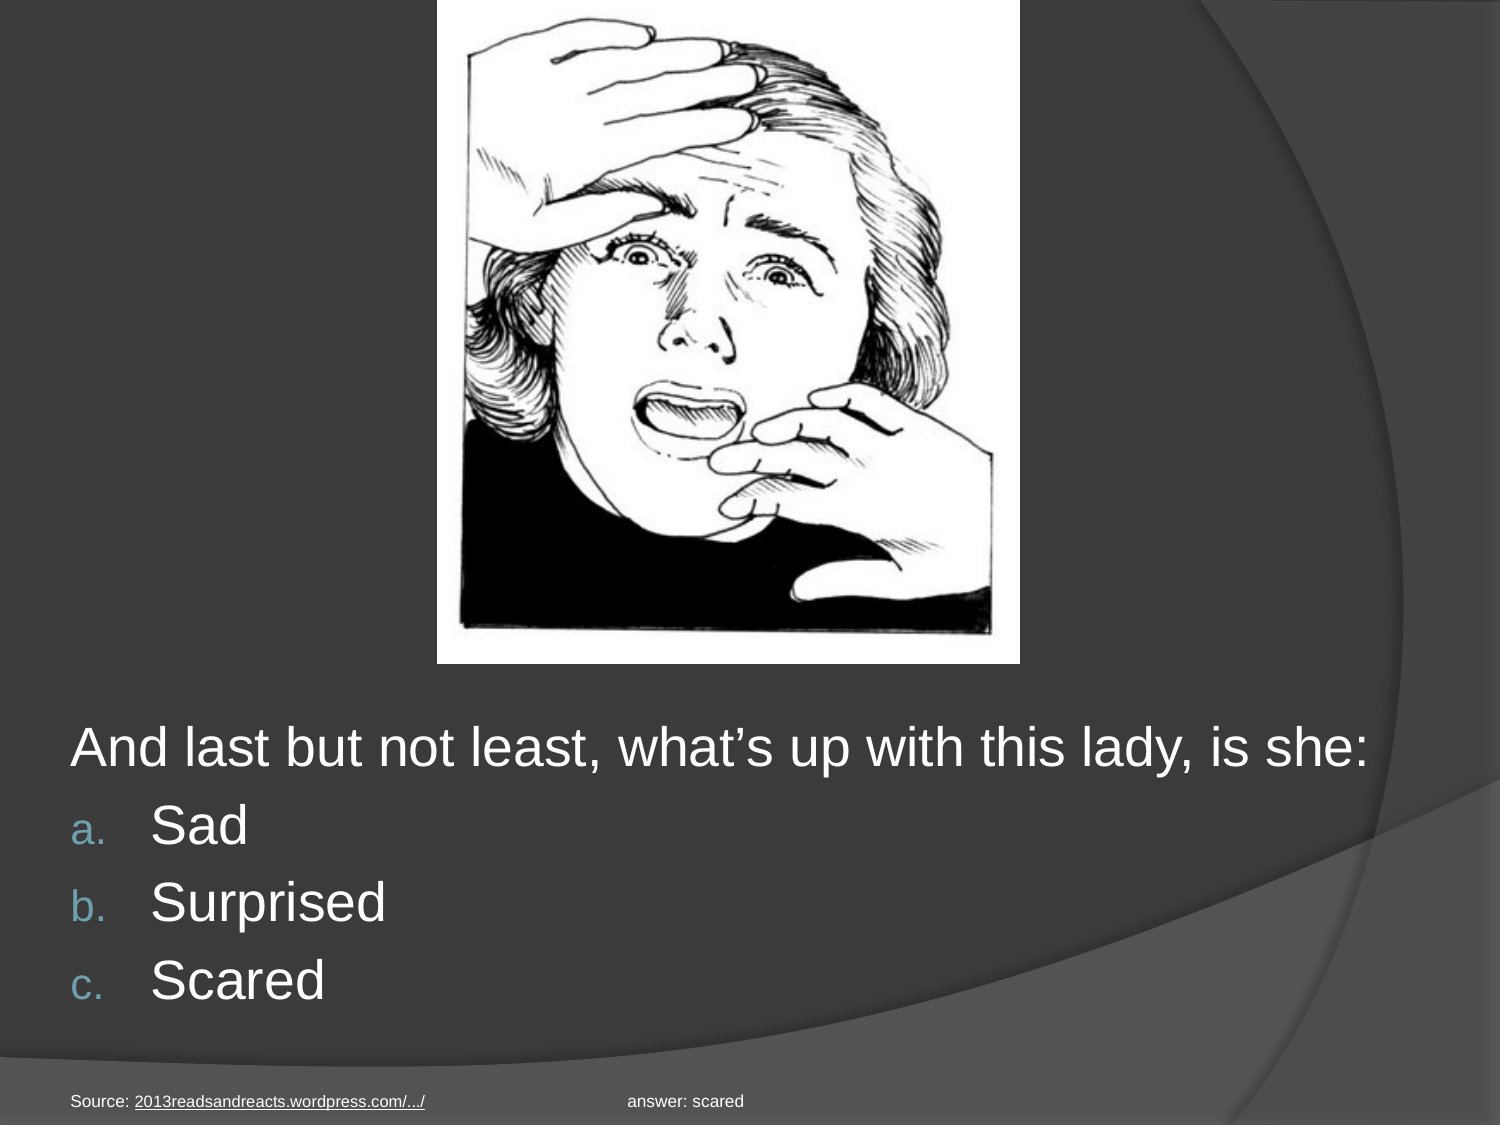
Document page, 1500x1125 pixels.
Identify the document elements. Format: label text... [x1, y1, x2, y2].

list And last but not least, what’s up with this lady, is she: Sad Surprised Scared Source: 2013readsandreacts.wordpress.com/.../ answer: scared [50, 704, 1500, 1125]
picture [437, 0, 1020, 664]
